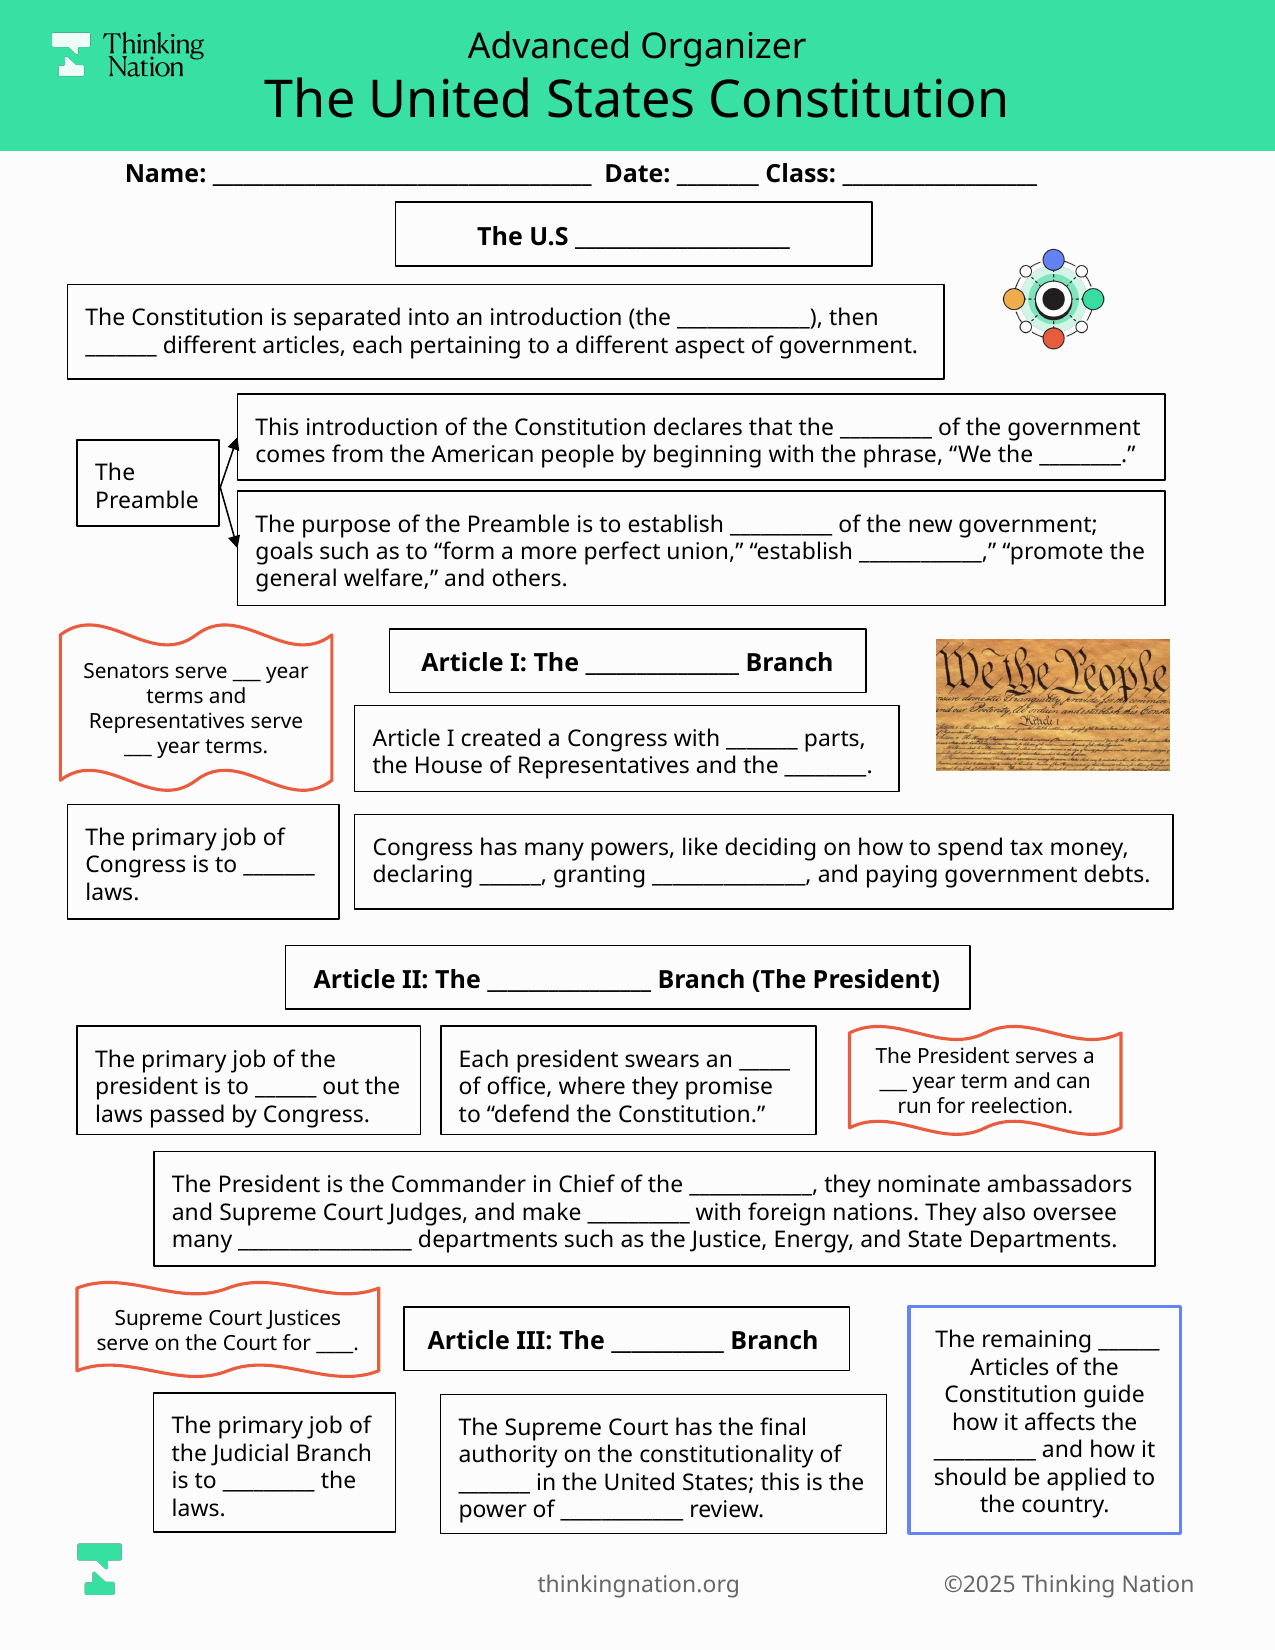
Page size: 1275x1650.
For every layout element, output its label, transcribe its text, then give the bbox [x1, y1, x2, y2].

text_box The primary job of the Judicial Branch is to _________ the laws. [153, 1392, 396, 1532]
text_box Senators serve ___ year terms and Representatives serve ___ year terms. [60, 624, 332, 791]
text_box Name: _____________________________________ Date: ________ Class: ___________________ [109, 142, 1165, 209]
text_box ©2025 Thinking Nation [909, 1553, 1211, 1605]
text_box The remaining ______ Articles of the Constitution guide how it affects the __________ and how it should be applied to the country. [908, 1306, 1181, 1534]
picture [63, 1533, 135, 1605]
text_box Advanced Organizer The United States Constitution [0, 0, 1275, 151]
text_box The Constitution is separated into an introduction (the _____________), then _______ different articles, each pertaining to a different aspect of government. [67, 284, 944, 380]
text_box Each president swears an _____ of office, where they promise to “defend the Constitution.” [440, 1026, 816, 1135]
picture [35, 17, 210, 91]
text_box Article II: The ________________ Branch (The President) [285, 945, 970, 1010]
text_box The Supreme Court has the final authority on the constitutionality of _______ in the United States; this is the power of ____________ review. [440, 1394, 887, 1534]
text_box The Preamble [77, 439, 214, 526]
picture [936, 639, 1171, 771]
text_box Congress has many powers, like deciding on how to spend tax money, declaring ______, granting _______________, and paying government debts. [354, 814, 1173, 909]
text_box The President serves a ___ year term and can run for reelection. [849, 1026, 1122, 1135]
text_box The primary job of the president is to ______ out the laws passed by Congress. [77, 1026, 421, 1135]
text_box Article III: The ___________ Branch [403, 1306, 850, 1371]
text_box Article I: The _______________ Branch [389, 628, 866, 693]
text_box The primary job of Congress is to _______ laws. [67, 804, 339, 919]
text_box The U.S _____________________ [395, 202, 873, 266]
text_box thinkingnation.org [488, 1553, 790, 1605]
picture [987, 233, 1120, 365]
text_box The President is the Commander in Chief of the ____________, they nominate ambassadors and Supreme Court Judges, and make __________ with foreign nations. They also oversee many _________________ departments such as the Justice, Energy, and State Departments. [153, 1151, 1156, 1266]
text_box Article I created a Congress with _______ parts, the House of Representatives and the ________. [354, 705, 899, 792]
text_box This introduction of the Constitution declares that the _________ of the government comes from the American people by beginning with the phrase, “We the ________.” [237, 394, 1165, 481]
text_box Supreme Court Justices serve on the Court for ____. [76, 1282, 379, 1377]
text_box The purpose of the Preamble is to establish __________ of the new government; goals such as to “form a more perfect union,” “establish ____________,” “promote the general welfare,” and others. [237, 491, 1165, 606]
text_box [218, 436, 238, 492]
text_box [218, 499, 238, 549]
